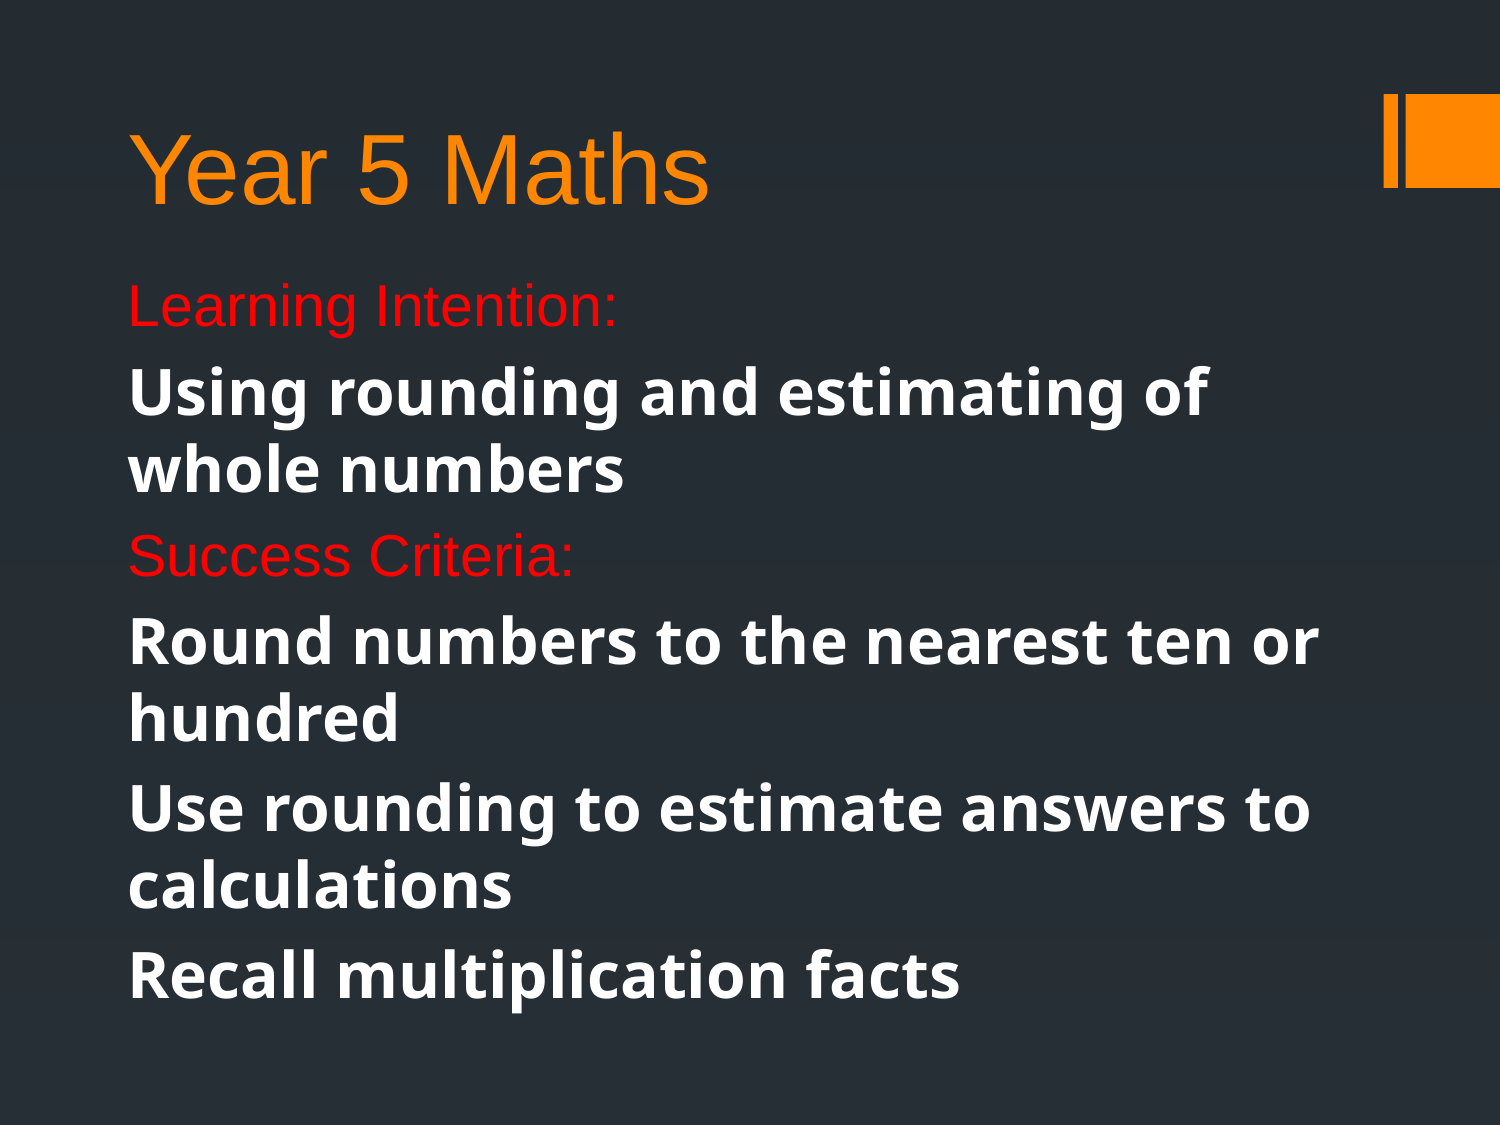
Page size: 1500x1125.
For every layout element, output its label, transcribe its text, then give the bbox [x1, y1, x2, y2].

subtitle Learning Intention: Using rounding and estimating of whole numbers Success Criteria: Round numbers to the nearest ten or hundred Use rounding to estimate answers to calculations Recall multiplication facts [112, 259, 1428, 1073]
title Year 5 Maths [112, 37, 1388, 233]
